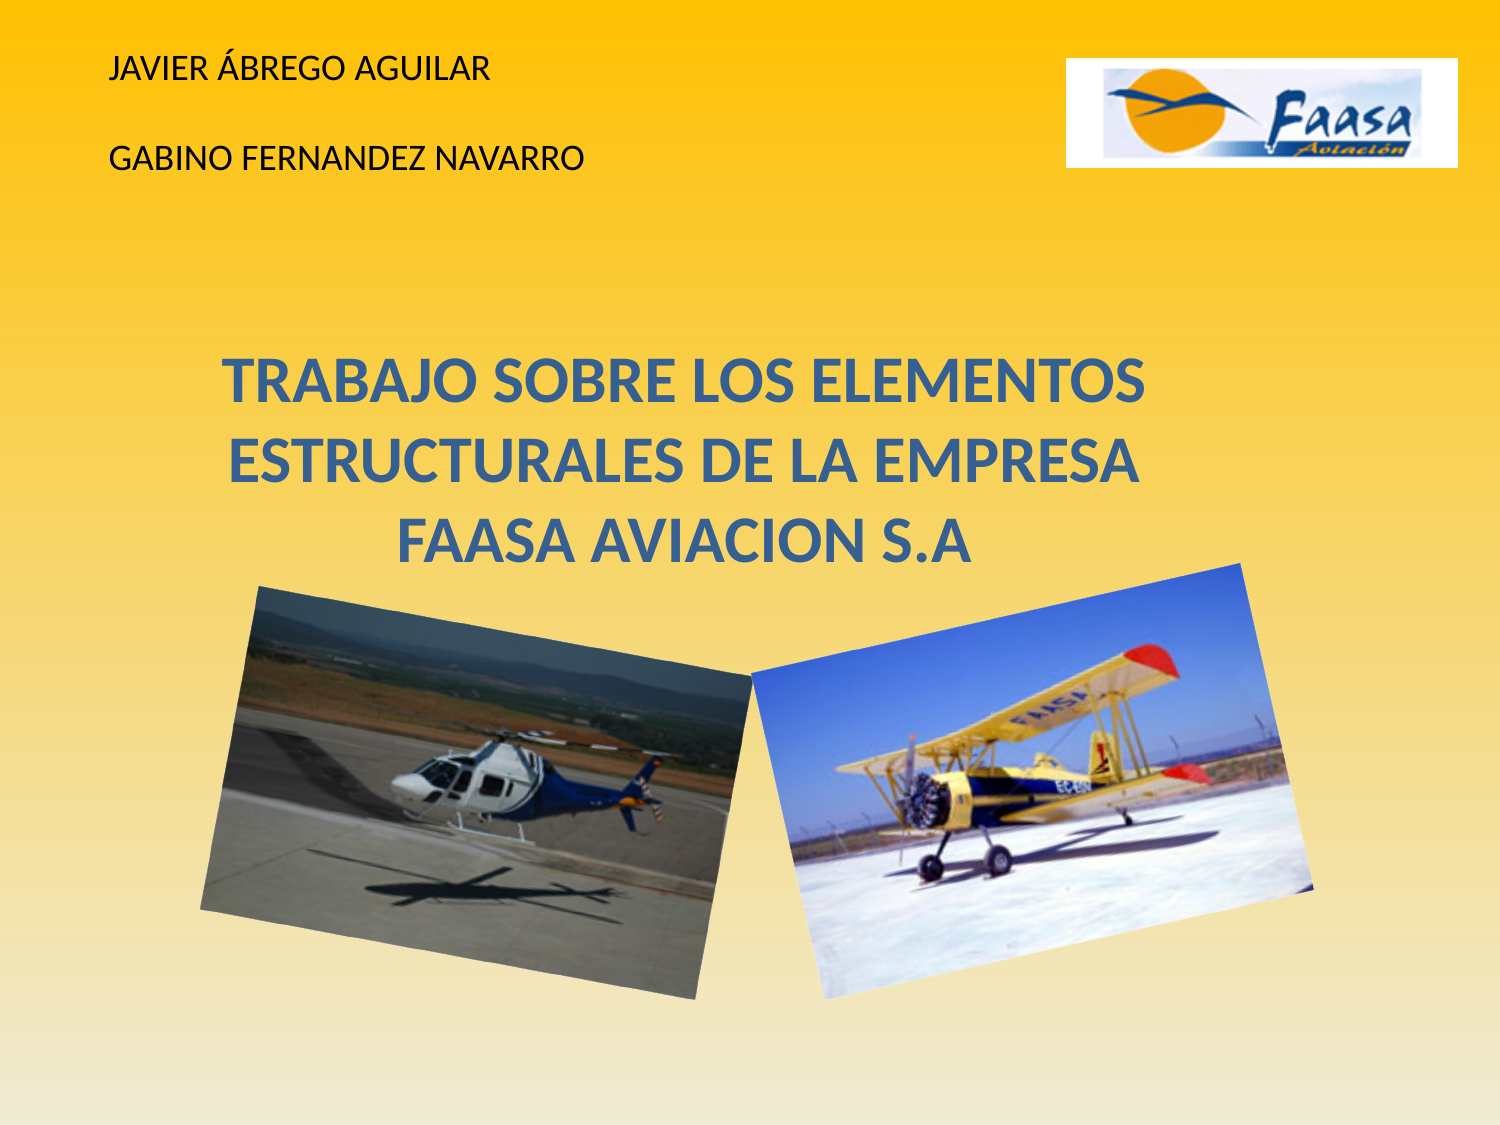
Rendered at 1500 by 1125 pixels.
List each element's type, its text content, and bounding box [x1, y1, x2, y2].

title JAVIER ÁBREGO AGUILAR GABINO FERNANDEZ NAVARRO [93, 35, 610, 329]
picture [1066, 58, 1458, 168]
subtitle TRABAJO SOBRE LOS ELEMENTOS ESTRUCTURALES DE LA EMPRESA FAASA AVIACION S.A [164, 328, 1205, 1055]
picture [752, 564, 1313, 999]
picture [201, 587, 752, 999]
